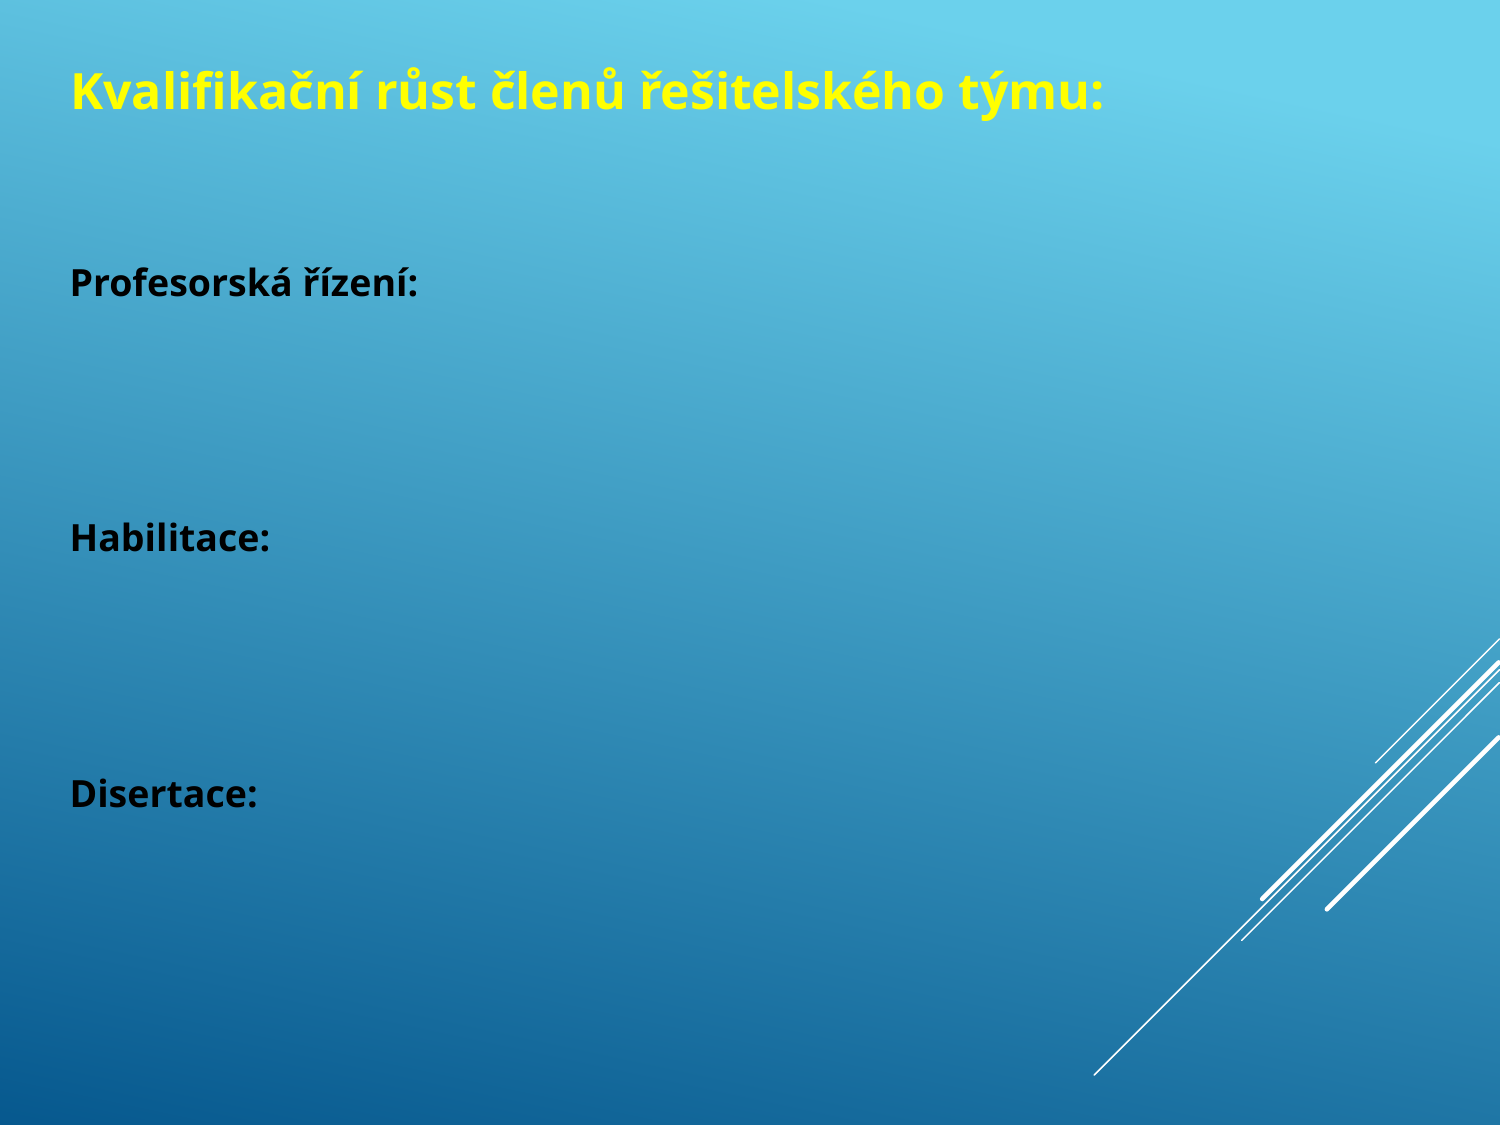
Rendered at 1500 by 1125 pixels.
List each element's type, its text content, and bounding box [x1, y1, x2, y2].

text_box Kvalifikační růst členů řešitelského týmu: [55, 45, 1444, 127]
text_box Profesorská řízení: Habilitace: Disertace: [54, 251, 1450, 1014]
